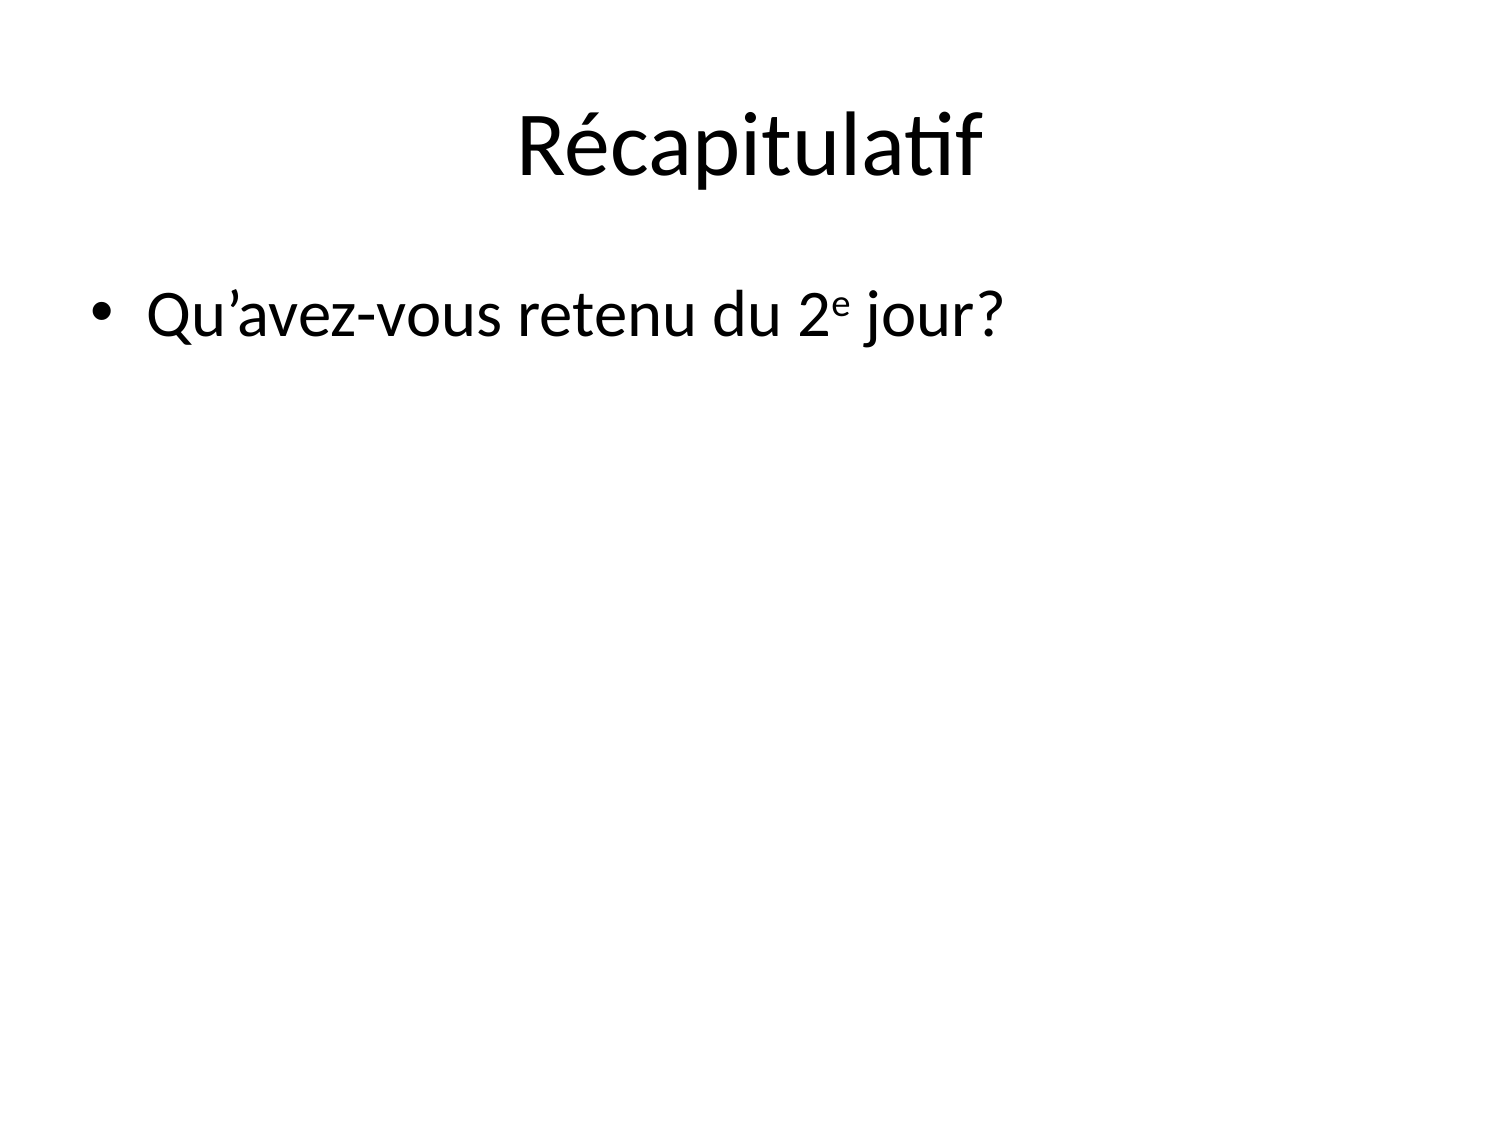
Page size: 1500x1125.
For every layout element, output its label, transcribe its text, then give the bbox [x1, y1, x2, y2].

title Récapitulatif [75, 45, 1425, 233]
list Qu’avez-vous retenu du 2e jour? [75, 262, 1425, 1005]
